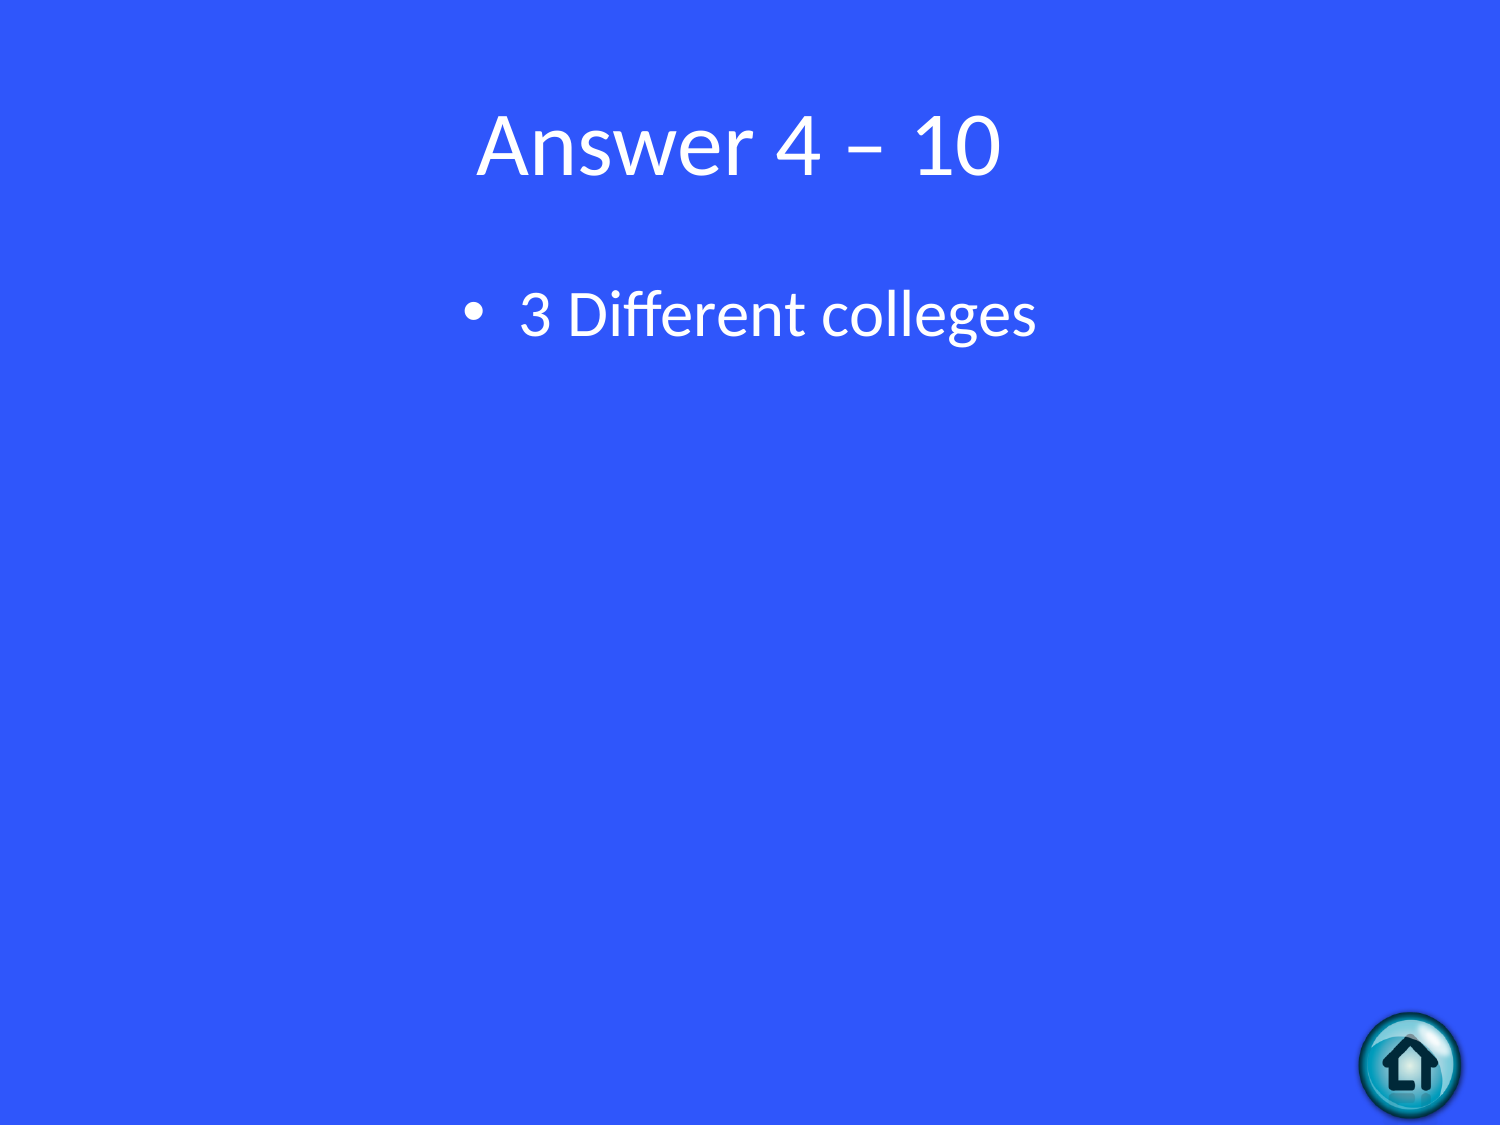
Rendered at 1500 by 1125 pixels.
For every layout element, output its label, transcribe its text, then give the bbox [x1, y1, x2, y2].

picture [1349, 1006, 1469, 1125]
list 3 Different colleges [74, 262, 1426, 1006]
title Answer 4 – 10 [74, 44, 1426, 233]
